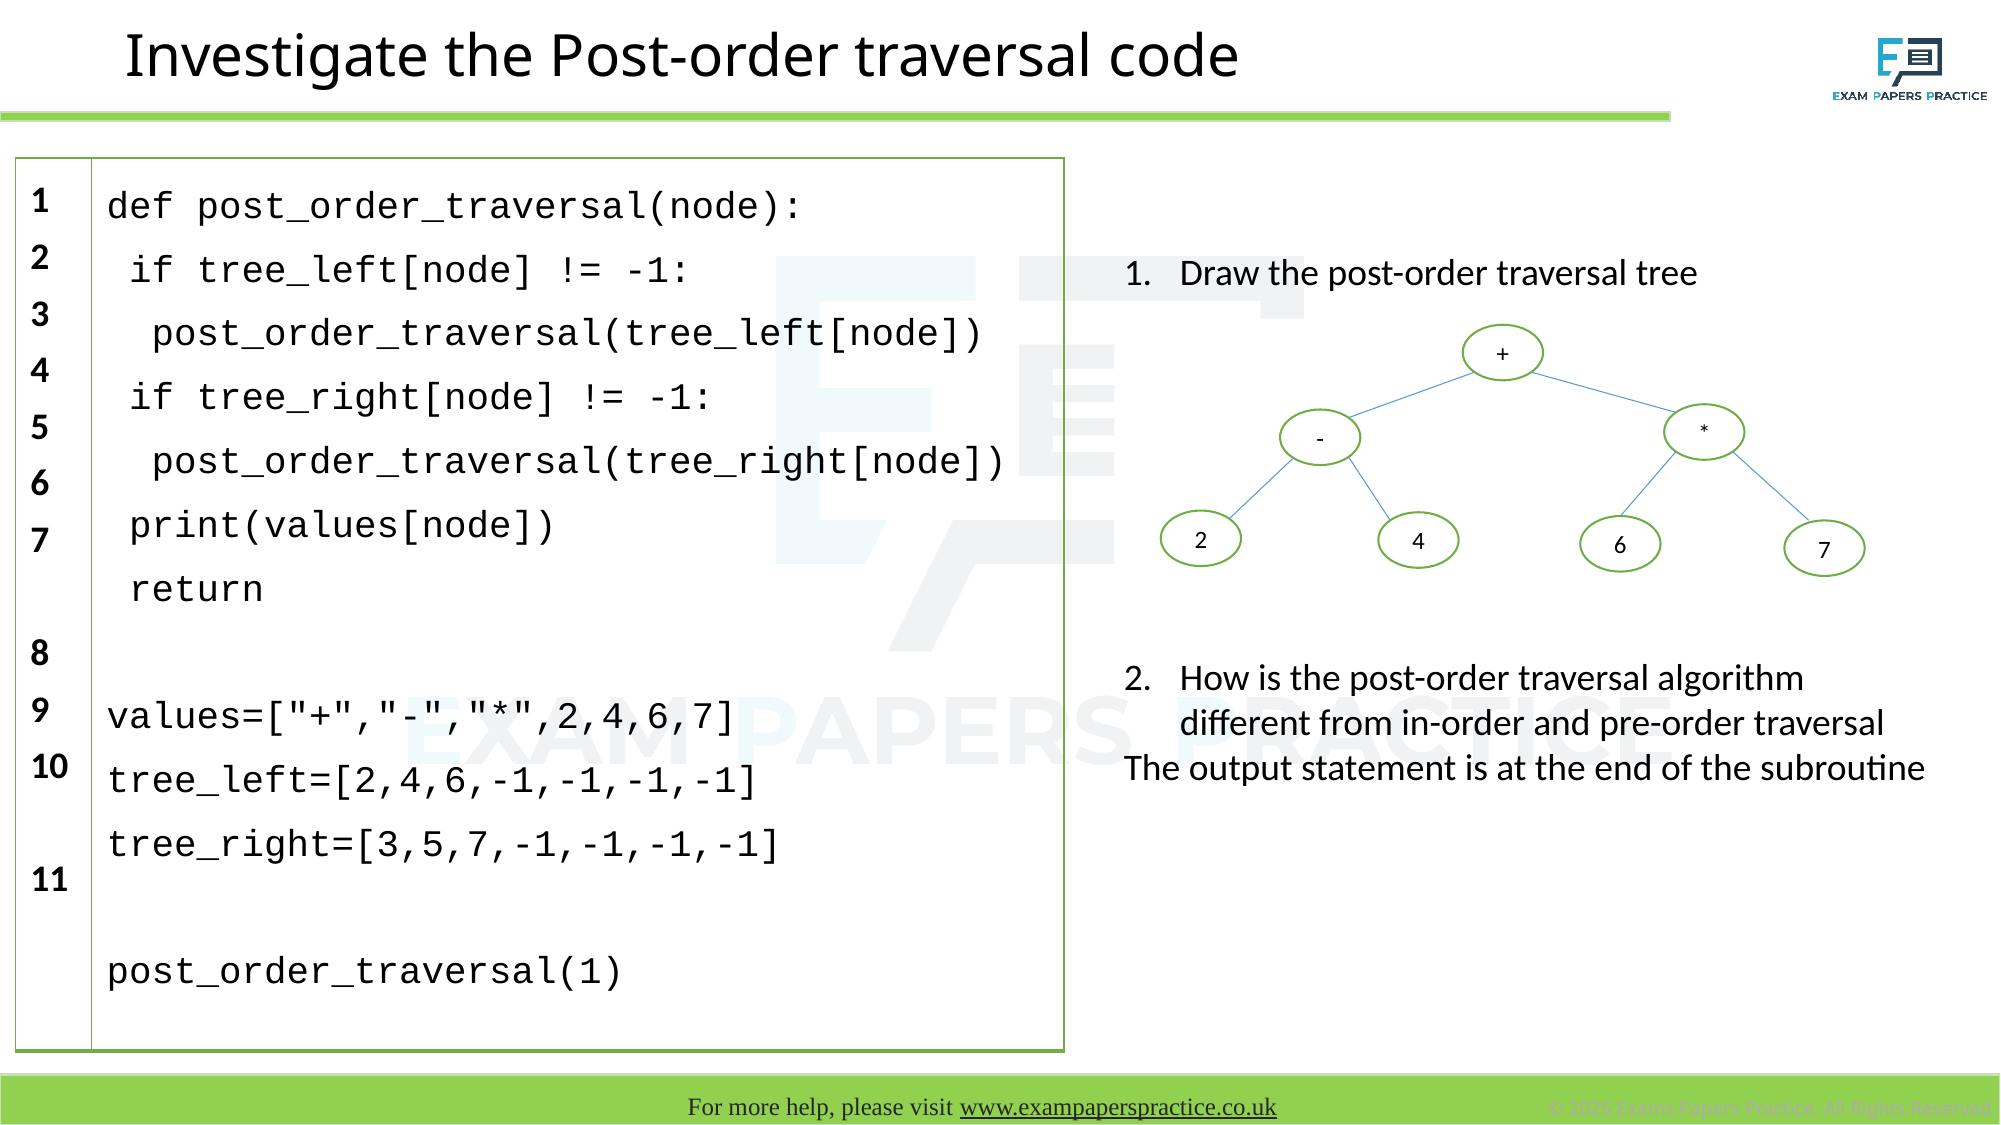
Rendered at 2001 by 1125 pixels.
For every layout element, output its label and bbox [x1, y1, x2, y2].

table_header [16, 159, 91, 1049]
table_header [92, 159, 1063, 1049]
title [110, 0, 1299, 167]
text_box [1108, 240, 1965, 795]
